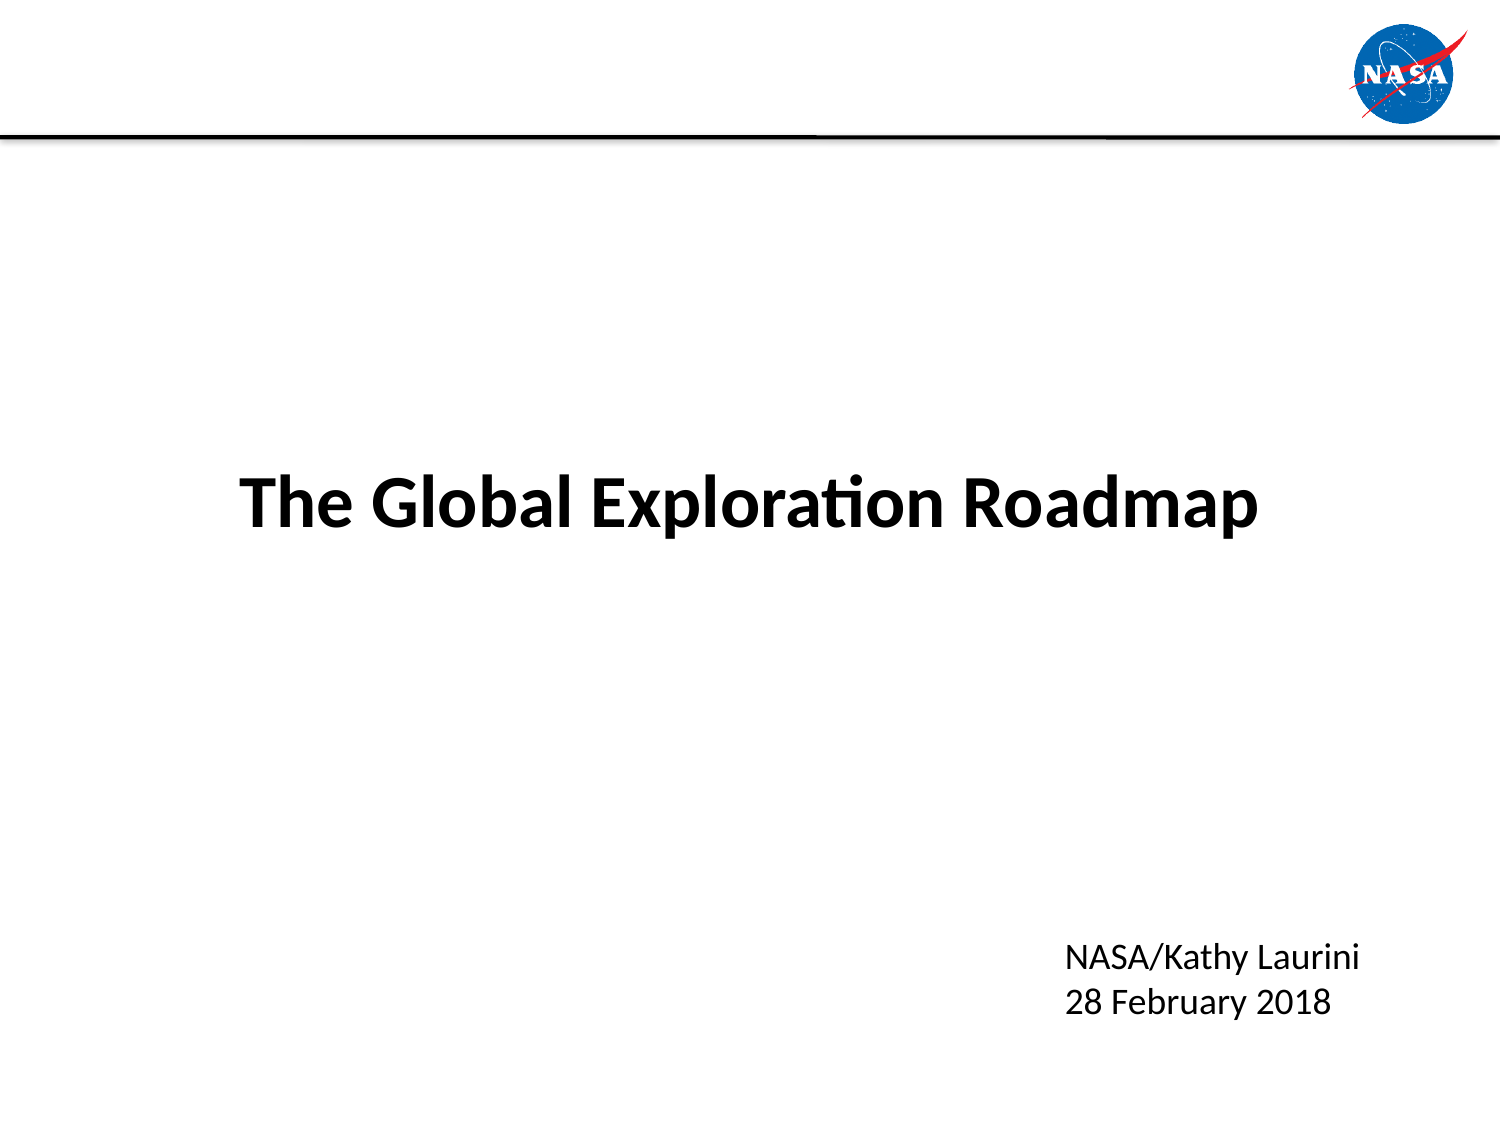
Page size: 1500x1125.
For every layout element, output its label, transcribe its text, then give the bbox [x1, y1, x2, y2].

picture [1348, 24, 1468, 124]
title The Global Exploration Roadmap [125, 361, 1375, 672]
text_box NASA/Kathy Laurini 28 February 2018 [1050, 924, 1500, 1030]
